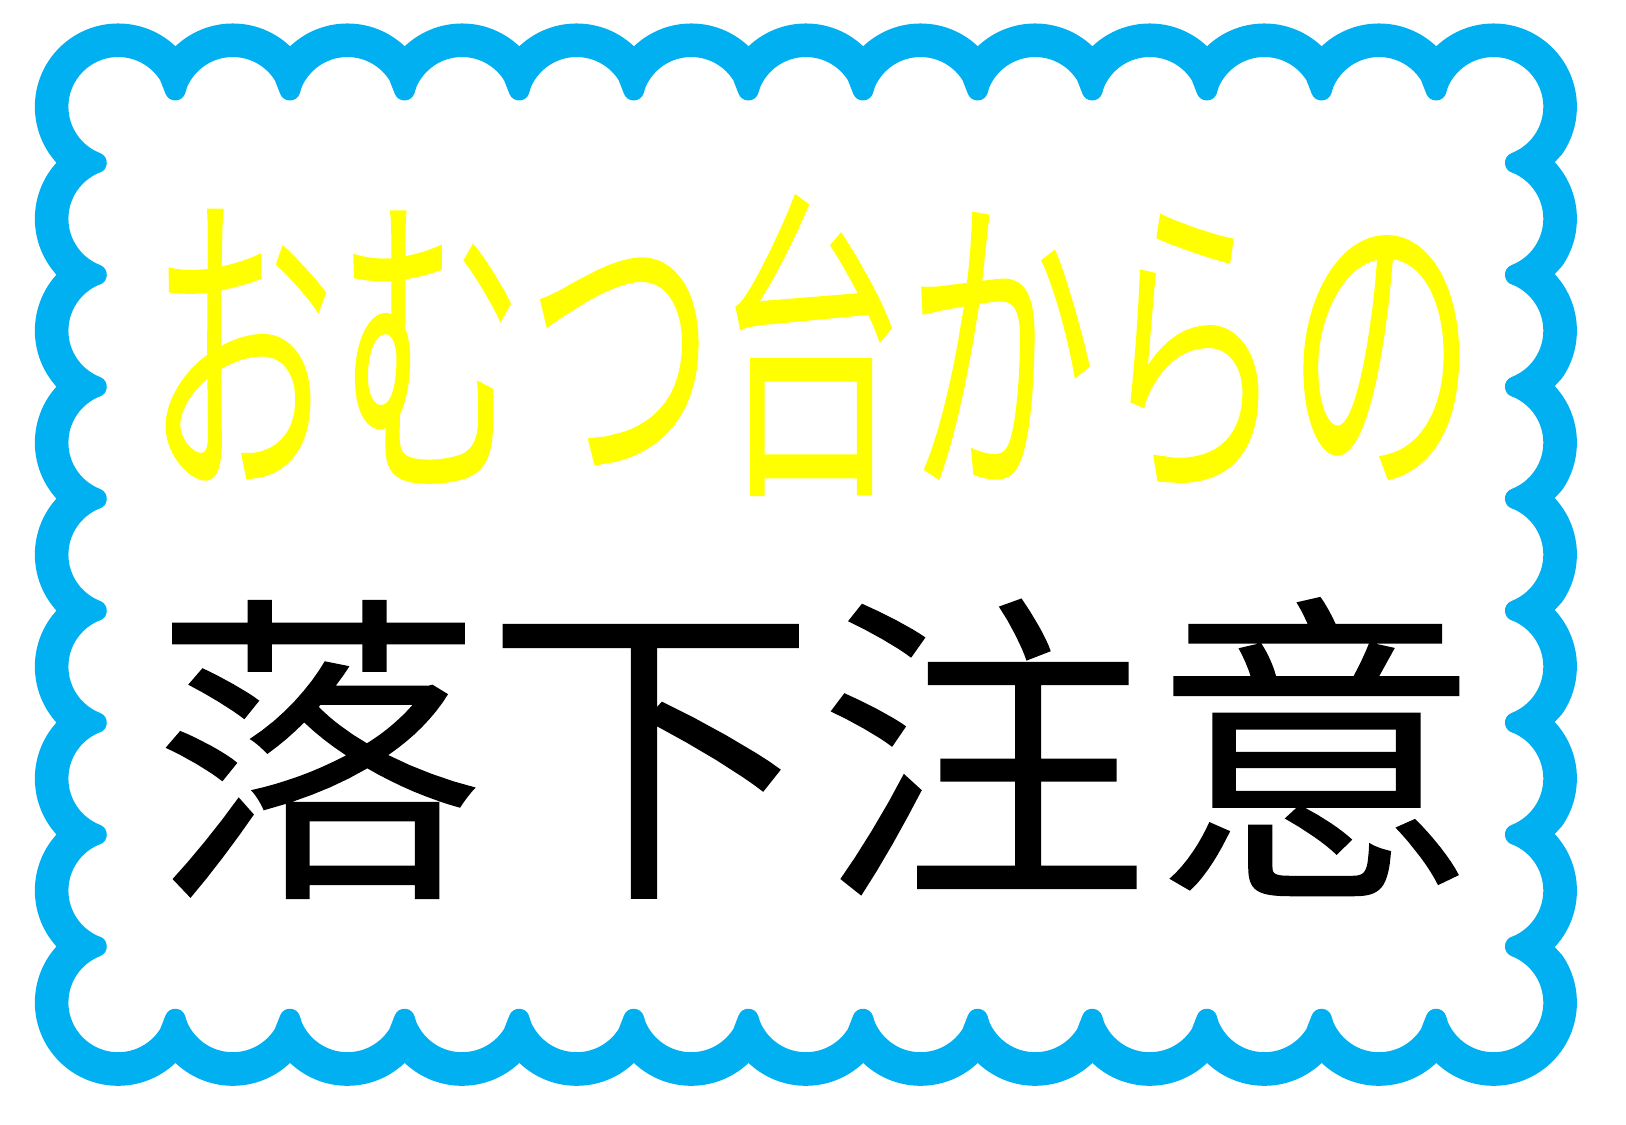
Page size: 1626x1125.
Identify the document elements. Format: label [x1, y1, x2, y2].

text_box [43, 31, 1569, 1078]
